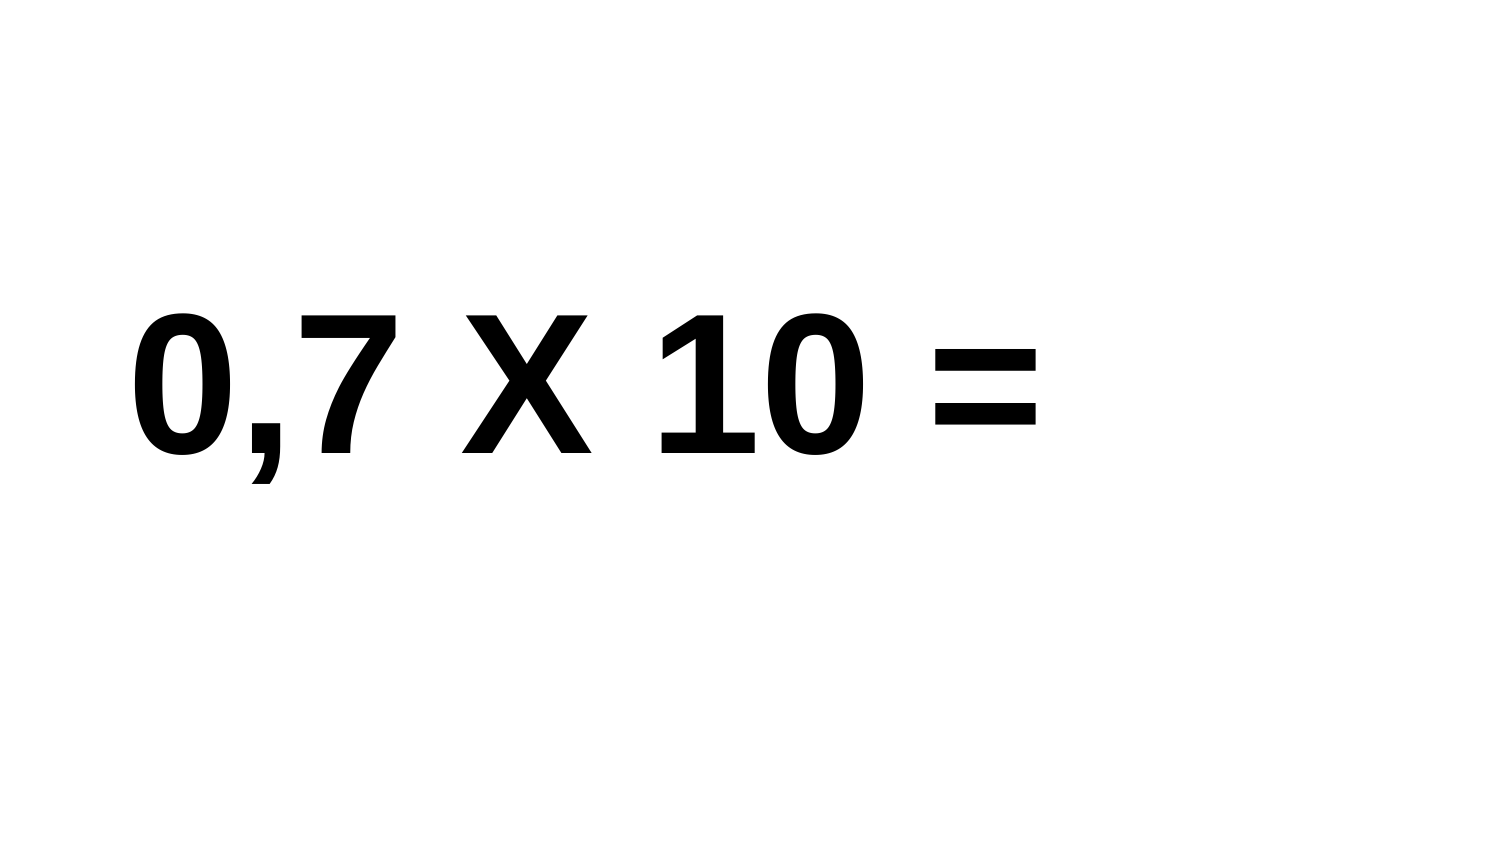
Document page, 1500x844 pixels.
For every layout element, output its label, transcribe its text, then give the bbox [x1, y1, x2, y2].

text_box 0,7 X 10 = [112, 318, 1388, 509]
